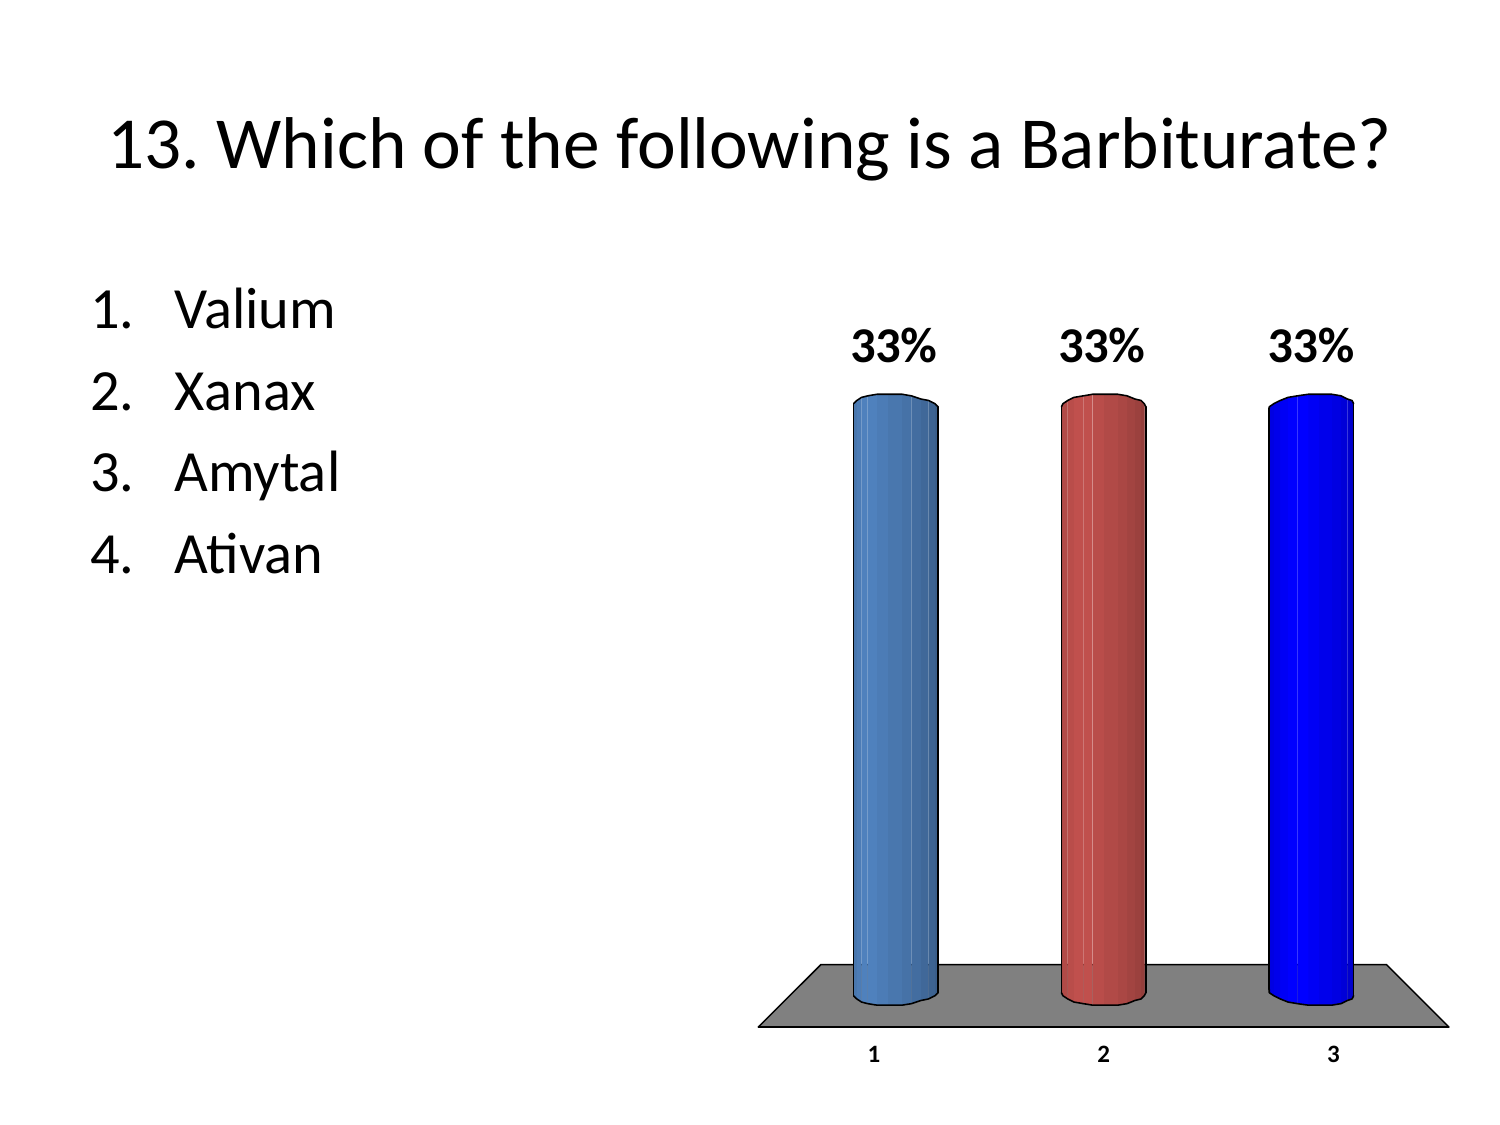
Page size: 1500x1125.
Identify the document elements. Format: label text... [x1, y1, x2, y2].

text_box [739, 270, 1490, 1115]
list Valium Xanax Amytal Ativan [75, 262, 750, 1005]
title 13. Which of the following is a Barbiturate? [75, 45, 1425, 233]
